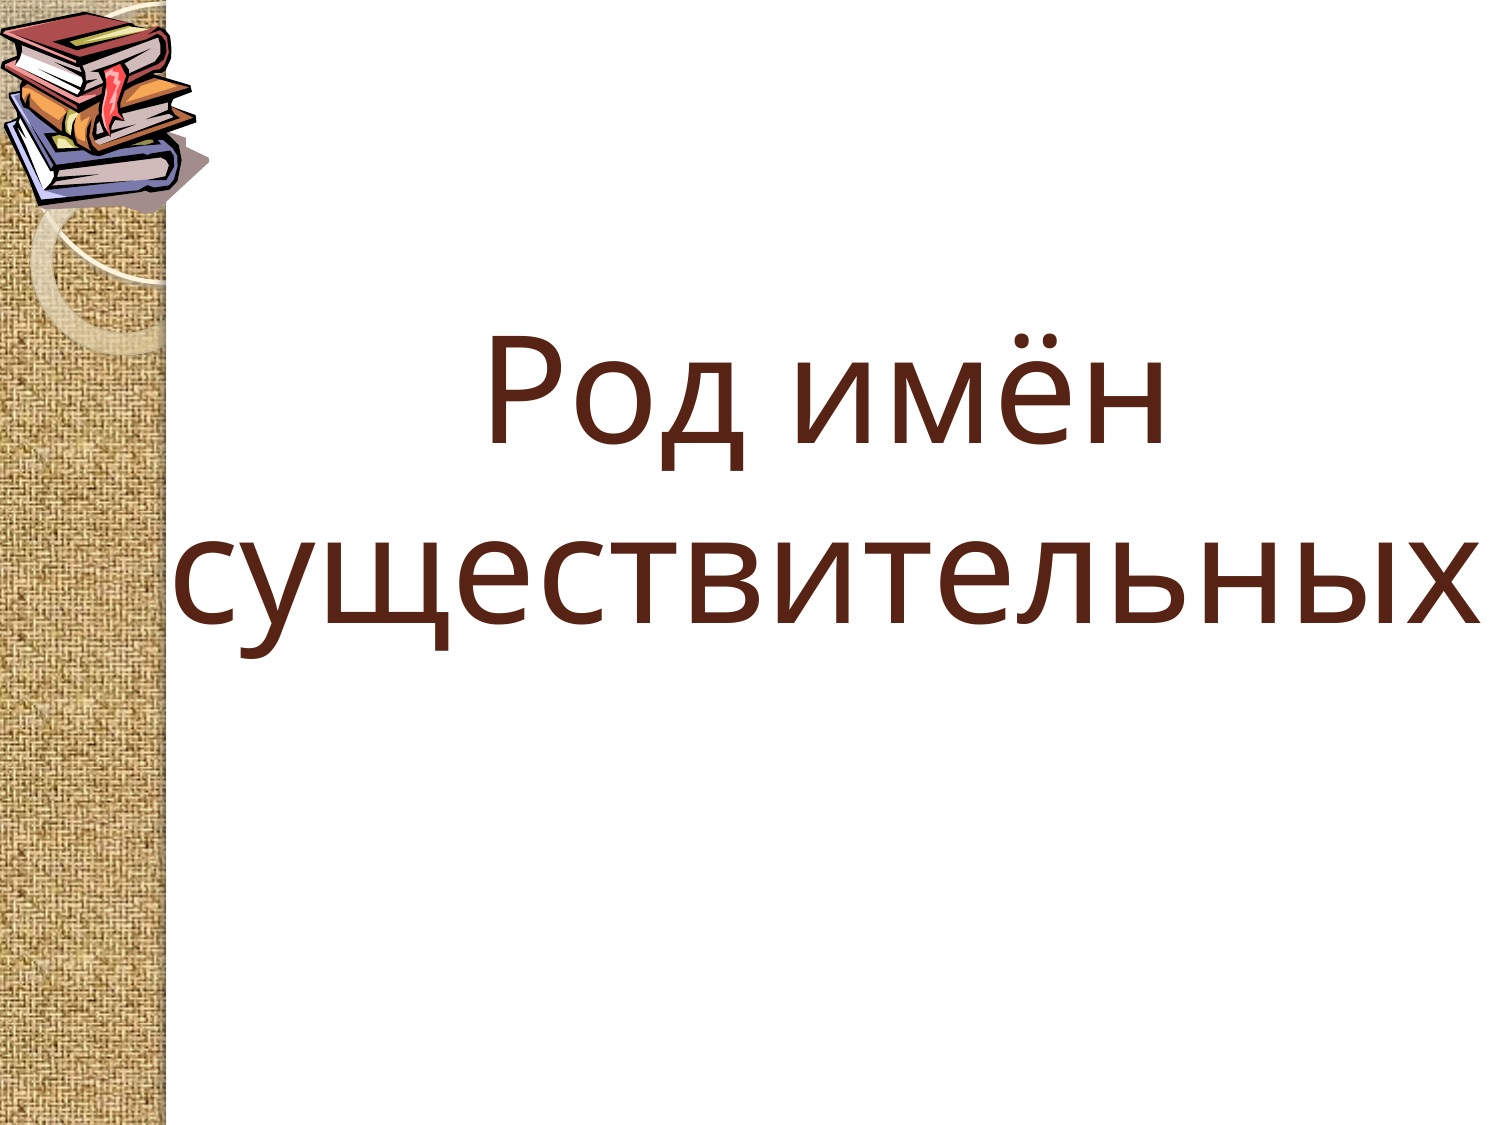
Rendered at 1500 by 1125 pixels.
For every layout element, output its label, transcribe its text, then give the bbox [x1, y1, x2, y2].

title Род имён существительных [152, 90, 1500, 858]
picture [136, 0, 164, 4]
picture [0, 10, 212, 1125]
picture [53, 241, 152, 332]
